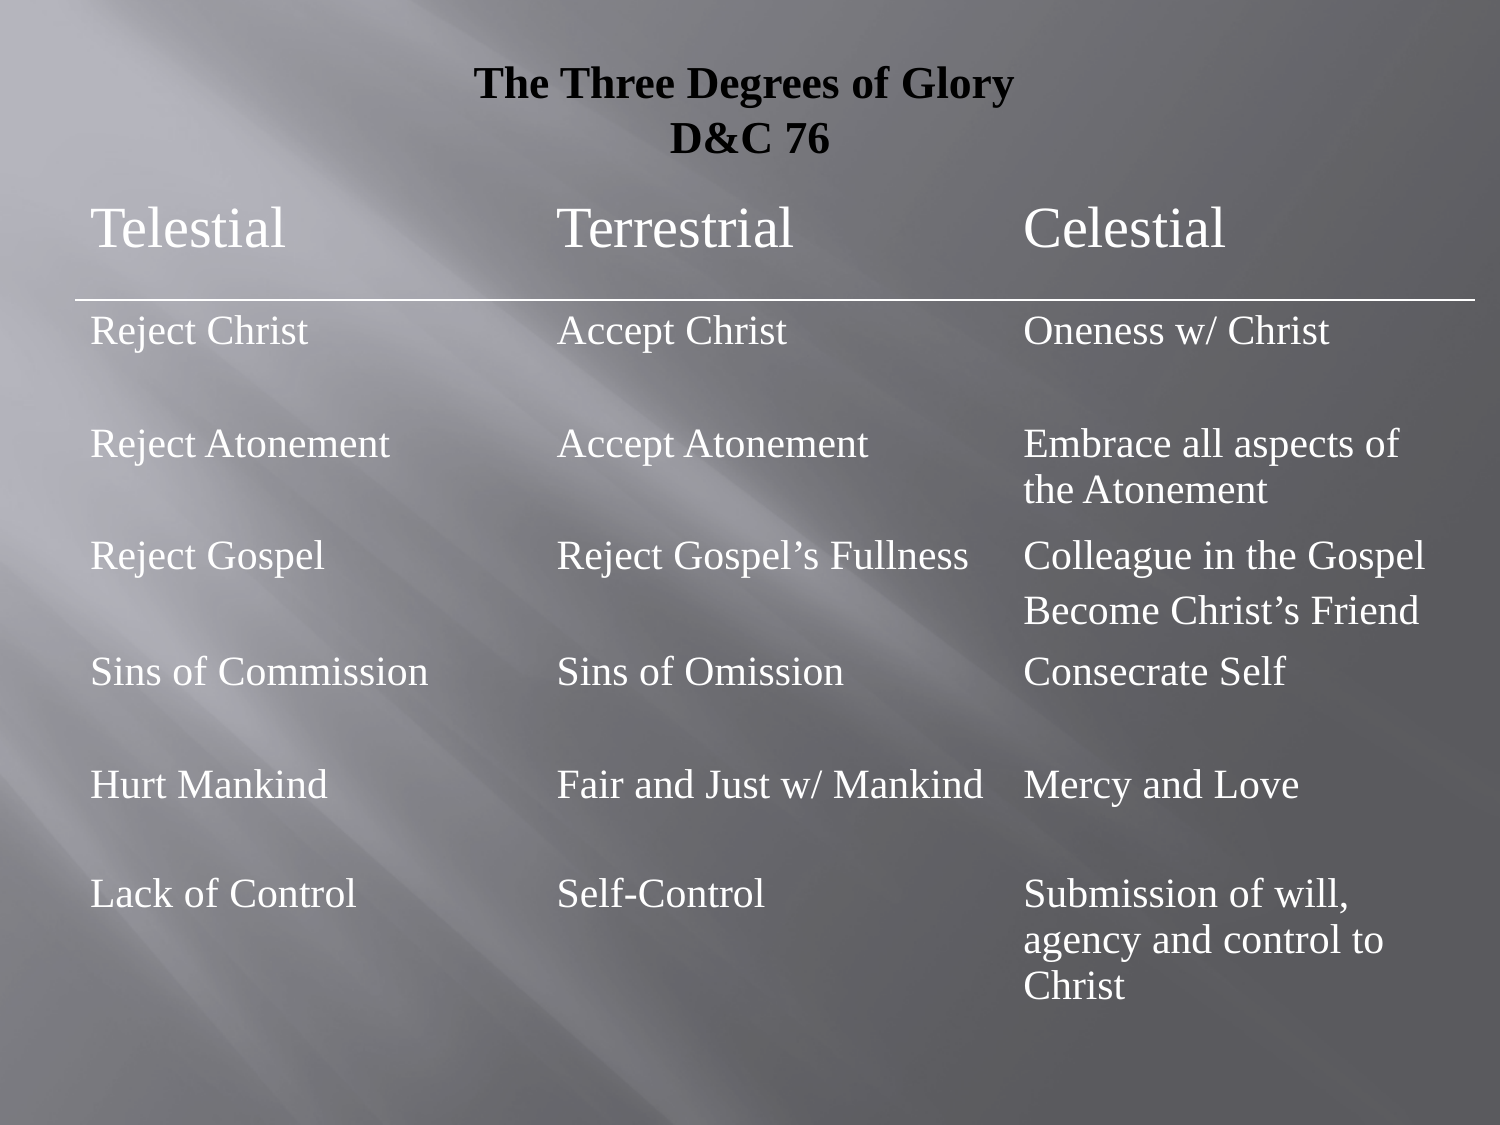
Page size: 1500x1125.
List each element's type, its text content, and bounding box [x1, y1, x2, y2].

table_cell Mercy and Love Submission of will, agency and control to Christ [1008, 753, 1475, 1016]
table_cell Fair and Just w/ Mankind Self-Control [542, 753, 1008, 1016]
table_header Telestial [75, 187, 542, 299]
table_cell Oneness w/ Christ [1008, 301, 1475, 413]
table_cell Reject Atonement [75, 413, 542, 525]
table_cell Reject Christ [75, 301, 542, 413]
table_cell Consecrate Self [1008, 641, 1475, 753]
table_cell Embrace all aspects of the Atonement [1008, 413, 1475, 525]
table_header Terrestrial [542, 187, 1008, 299]
table_cell Reject Gospel [75, 525, 542, 641]
table_header Celestial [1008, 187, 1475, 299]
table_cell Sins of Omission [542, 641, 1008, 753]
table_cell Colleague in the Gospel Become Christ’s Friend [1008, 525, 1475, 641]
table_cell Sins of Commission [75, 641, 542, 753]
table_cell Reject Gospel’s Fullness [542, 525, 1008, 641]
table_cell Accept Atonement [542, 413, 1008, 525]
title The Three Degrees of Glory D&C 76 [75, 45, 1425, 171]
table_cell Accept Christ [542, 301, 1008, 413]
table_cell Hurt Mankind Lack of Control [75, 753, 542, 1016]
